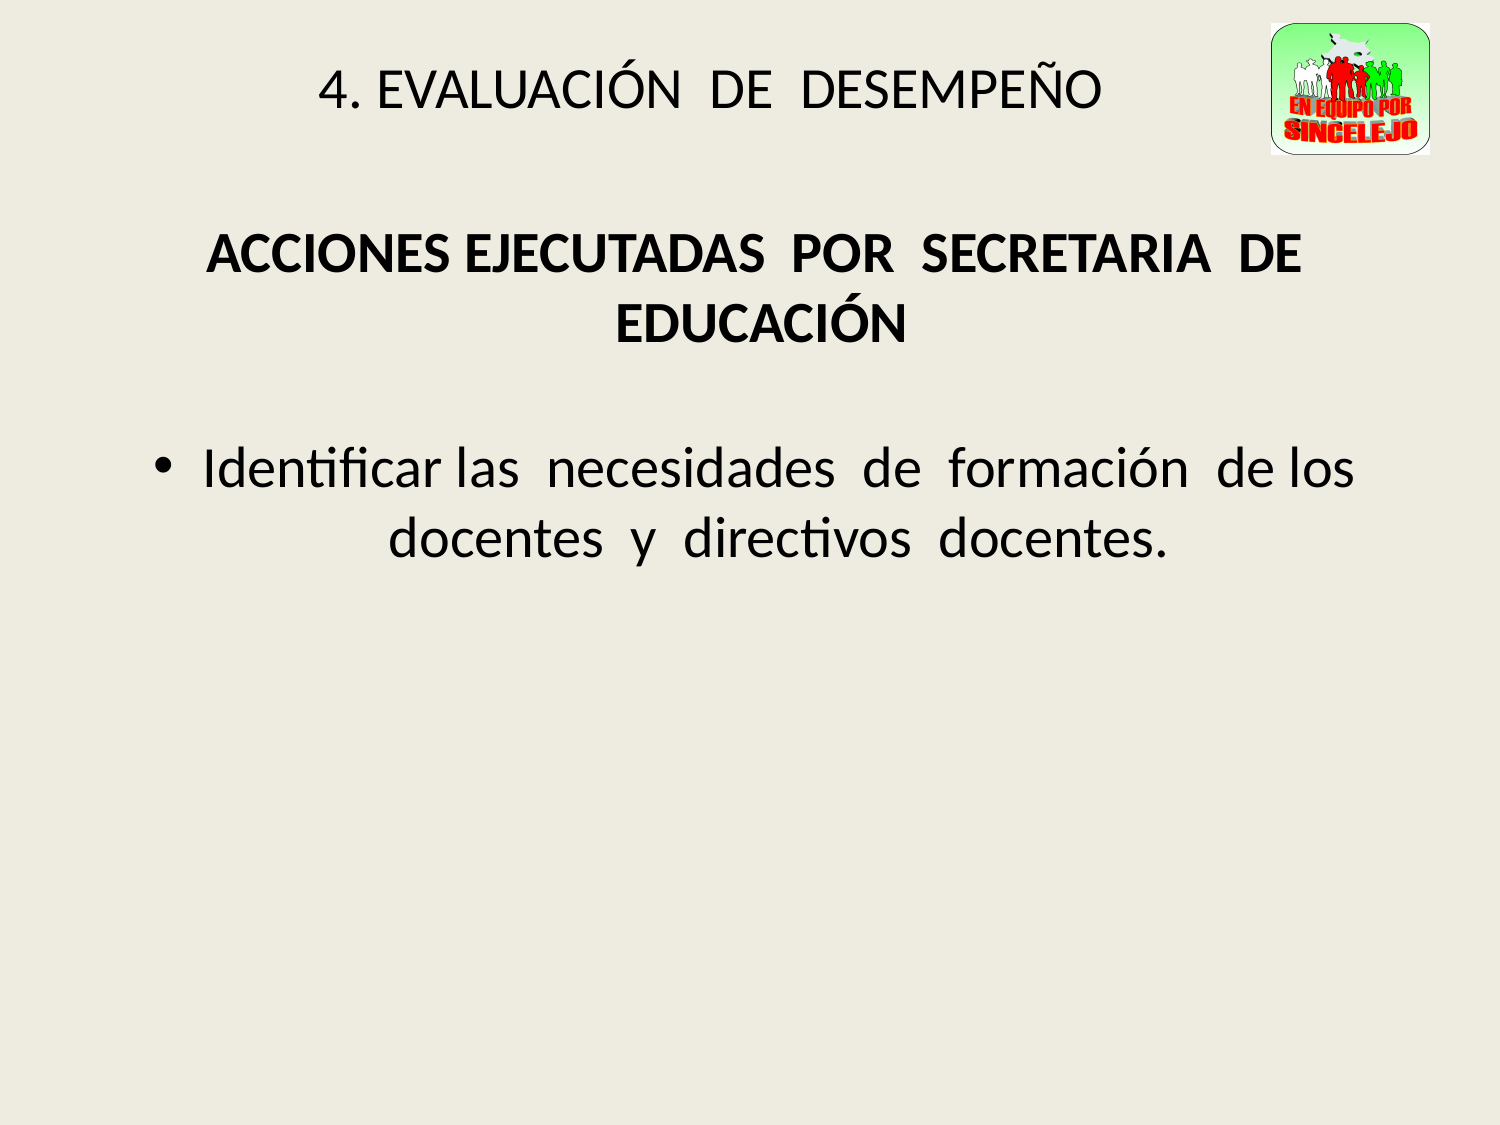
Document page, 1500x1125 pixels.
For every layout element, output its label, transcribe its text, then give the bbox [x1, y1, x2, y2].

text_box 4. EVALUACIÓN DE DESEMPEÑO [304, 42, 1132, 128]
text_box Identificar las necesidades de formación de los docentes y directivos docentes. [128, 422, 1395, 787]
text_box ACCIONES EJECUTADAS POR SECRETARIA DE EDUCACIÓN [58, 206, 1465, 362]
picture [1270, 23, 1430, 155]
